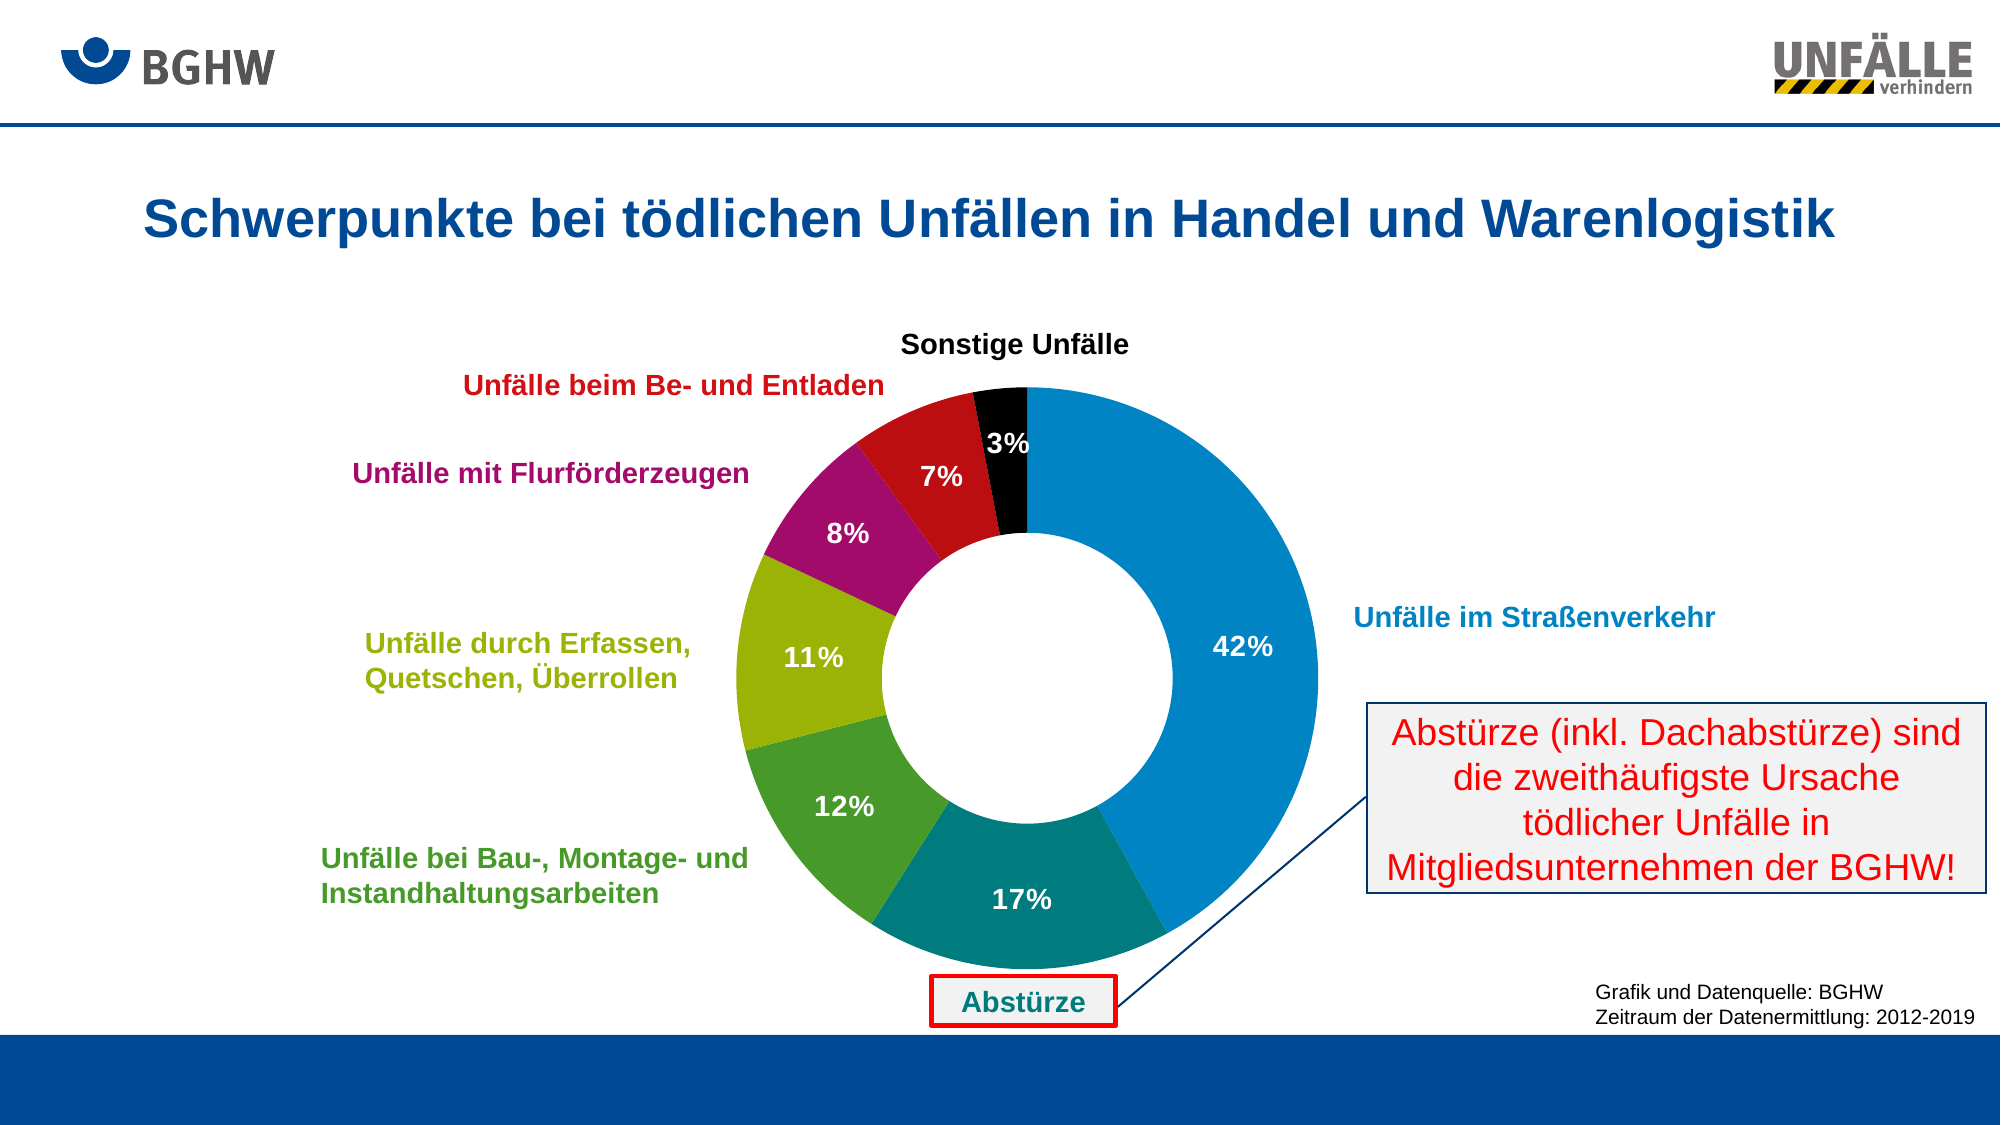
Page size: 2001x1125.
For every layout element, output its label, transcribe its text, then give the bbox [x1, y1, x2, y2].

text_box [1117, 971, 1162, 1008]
text_box Unfälle durch Erfassen, Quetschen, Überrollen [350, 617, 586, 702]
picture [1766, 11, 1984, 107]
text_box Unfälle mit Flurförderzeugen [337, 447, 586, 497]
chart [586, 372, 1461, 971]
text_box Unfälle im Straßenverkehr [1461, 590, 1796, 641]
text_box Unfälle beim Be- und Entladen [448, 358, 906, 409]
title Schwerpunkte bei tödlichen Unfällen in Handel und Warenlogistik [143, 190, 1857, 276]
text_box Grafik und Datenquelle: BGHW Zeitraum der Datenermittlung: 2012-2019 [1589, 972, 2000, 1035]
text_box Abstürze (inkl. Dachabstürze) sind die zweithäufigste Ursache tödlicher Unfälle in Mitgliedsunternehmen der BGHW! [1461, 702, 1987, 894]
text_box Sonstige Unfälle [885, 318, 1162, 368]
picture [61, 37, 275, 85]
text_box Unfälle bei Bau-, Montage- und Instandhaltungsarbeiten [306, 831, 586, 917]
text_box Abstürze [931, 976, 1116, 1026]
